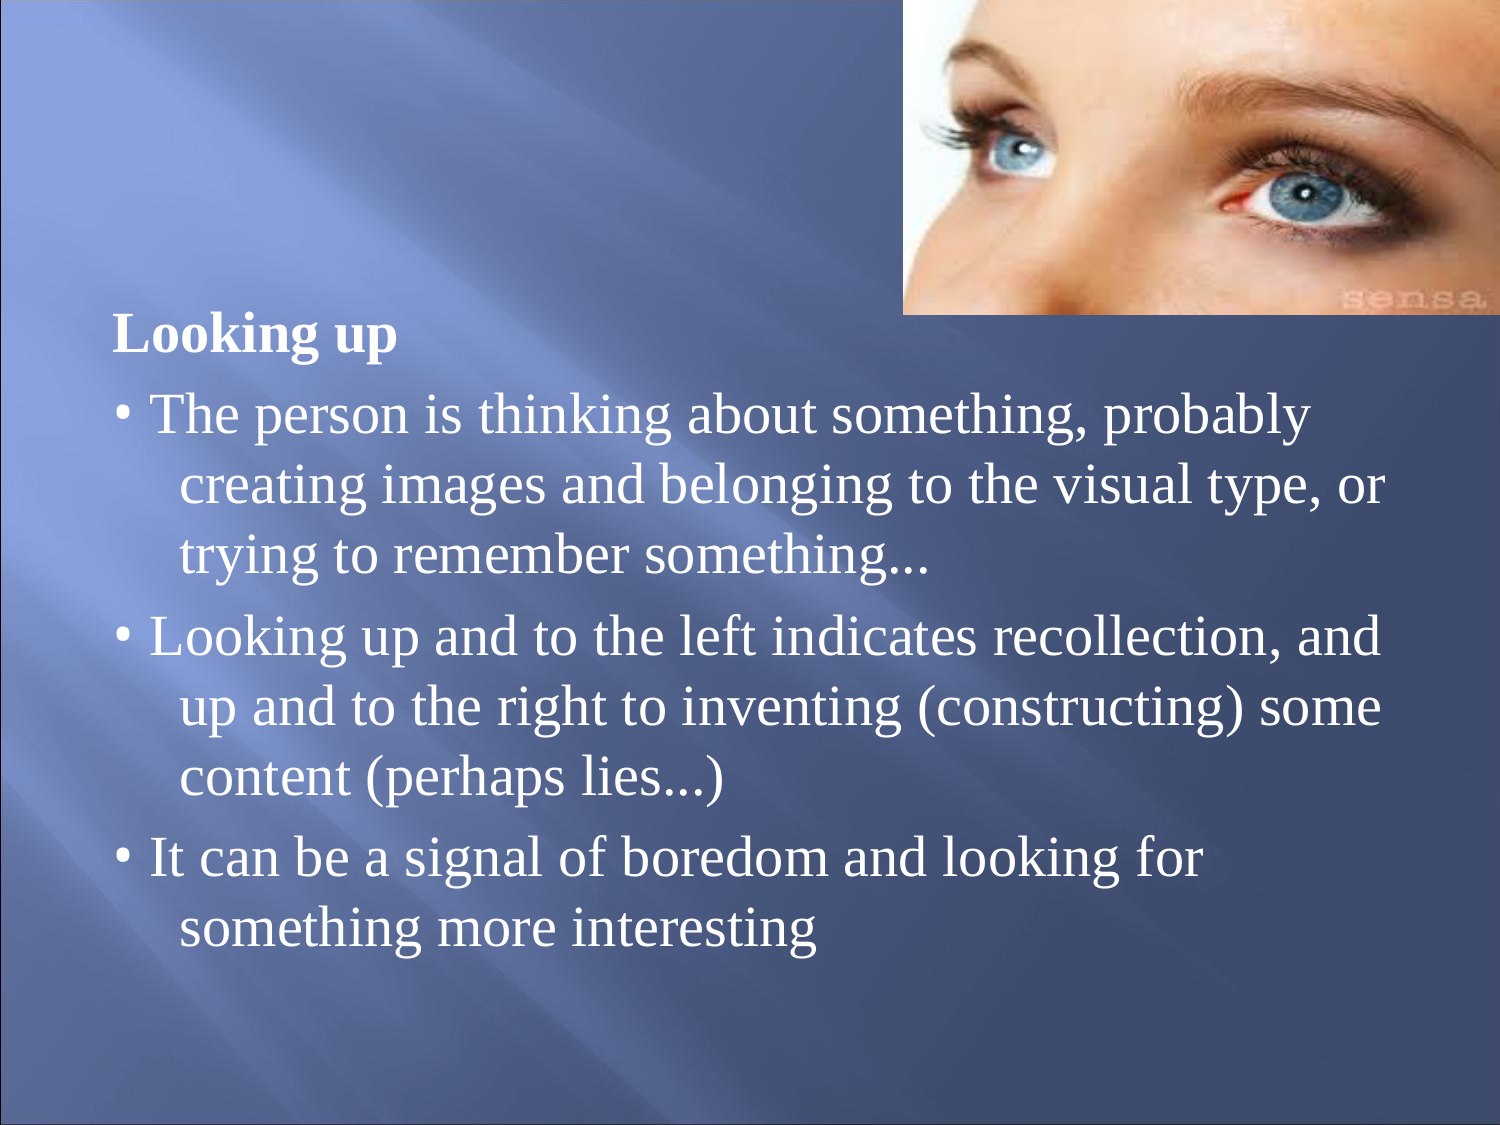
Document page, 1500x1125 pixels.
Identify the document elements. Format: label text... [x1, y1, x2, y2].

picture [0, 0, 1500, 1125]
list Looking up • The person is thinking about something, probably creating images and belonging to the visual type, or trying to remember something... • Looking up and to the left indicates recollection, and up and to the right to inventing (constructing) some content (perhaps lies...) • It can be a signal of boredom and looking for something more interesting [75, 286, 1425, 1059]
